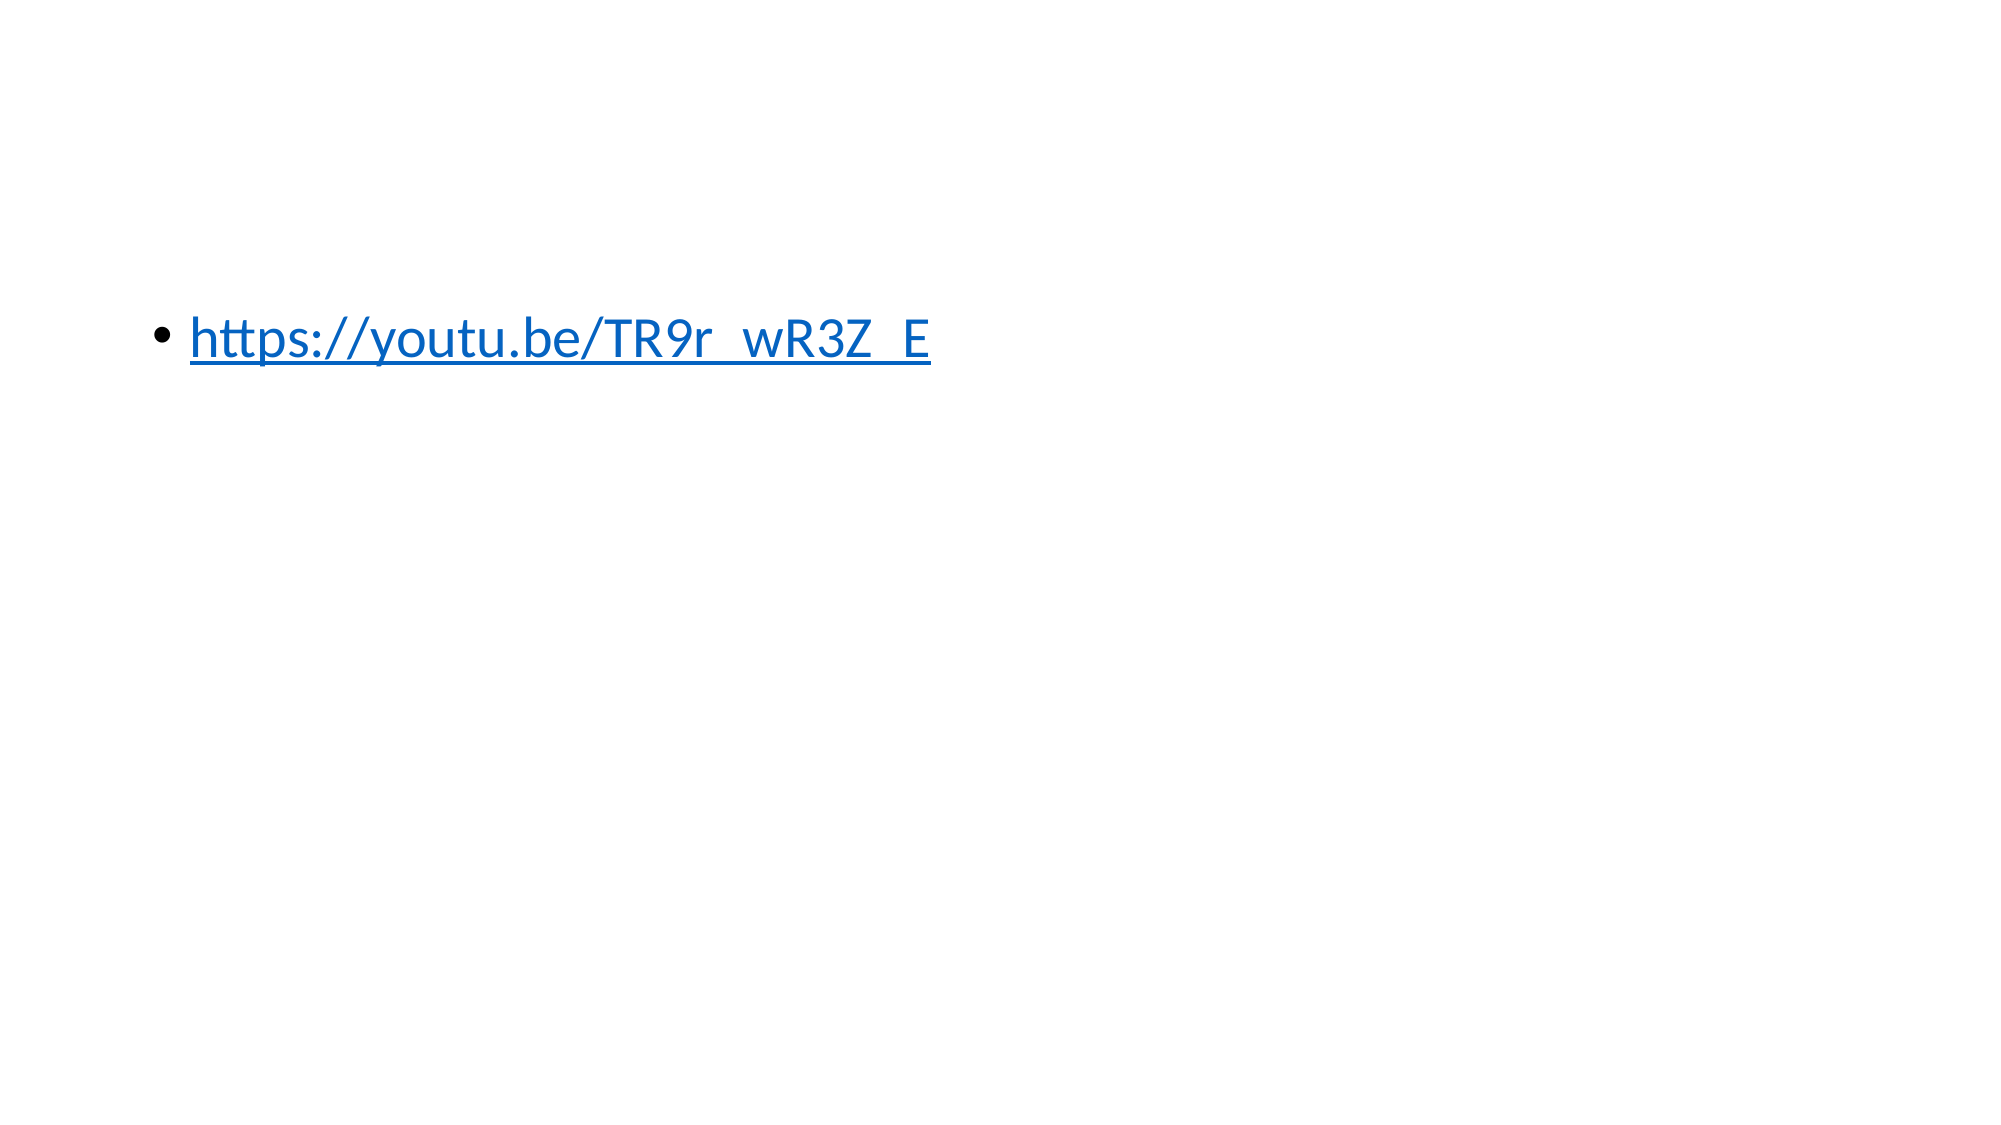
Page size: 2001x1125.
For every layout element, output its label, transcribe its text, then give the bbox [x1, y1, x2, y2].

list https://youtu.be/TR9r_wR3Z_E [137, 299, 1863, 1014]
